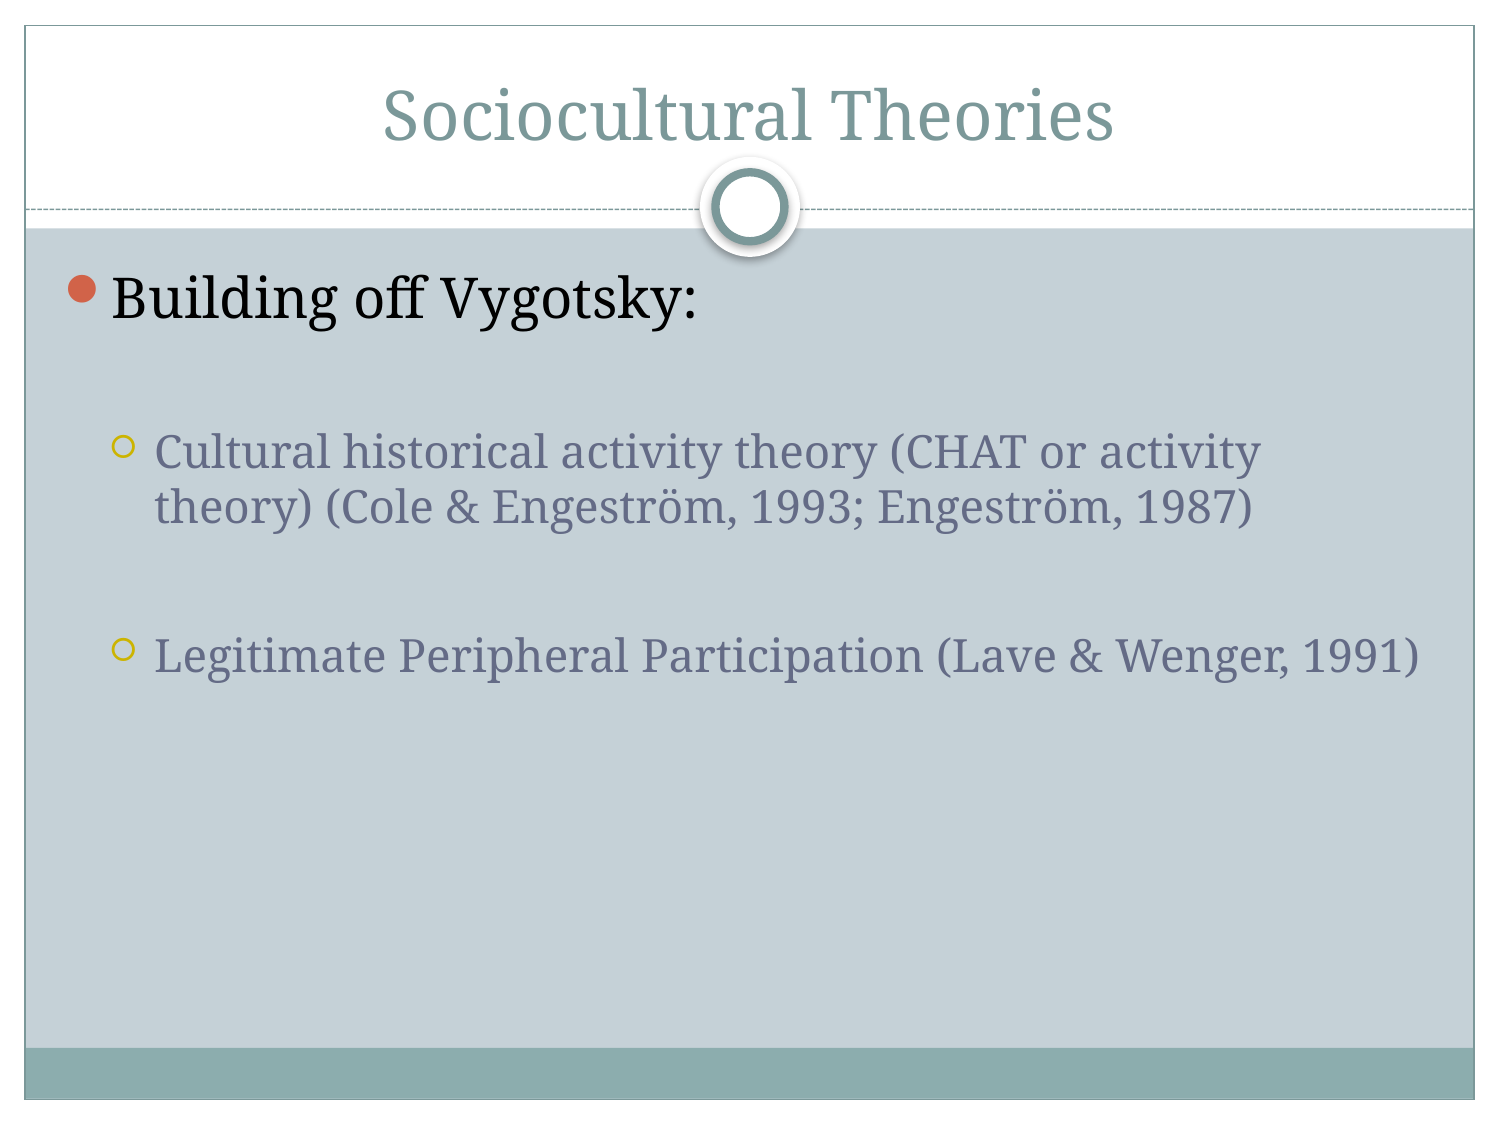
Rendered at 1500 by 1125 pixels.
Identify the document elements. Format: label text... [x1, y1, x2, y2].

list Building off Vygotsky: Cultural historical activity theory (CHAT or activity theory) (Cole & Engeström, 1993; Engeström, 1987) Legitimate Peripheral Participation (Lave & Wenger, 1991) [49, 254, 1445, 1005]
title Sociocultural Theories [49, 37, 1450, 162]
